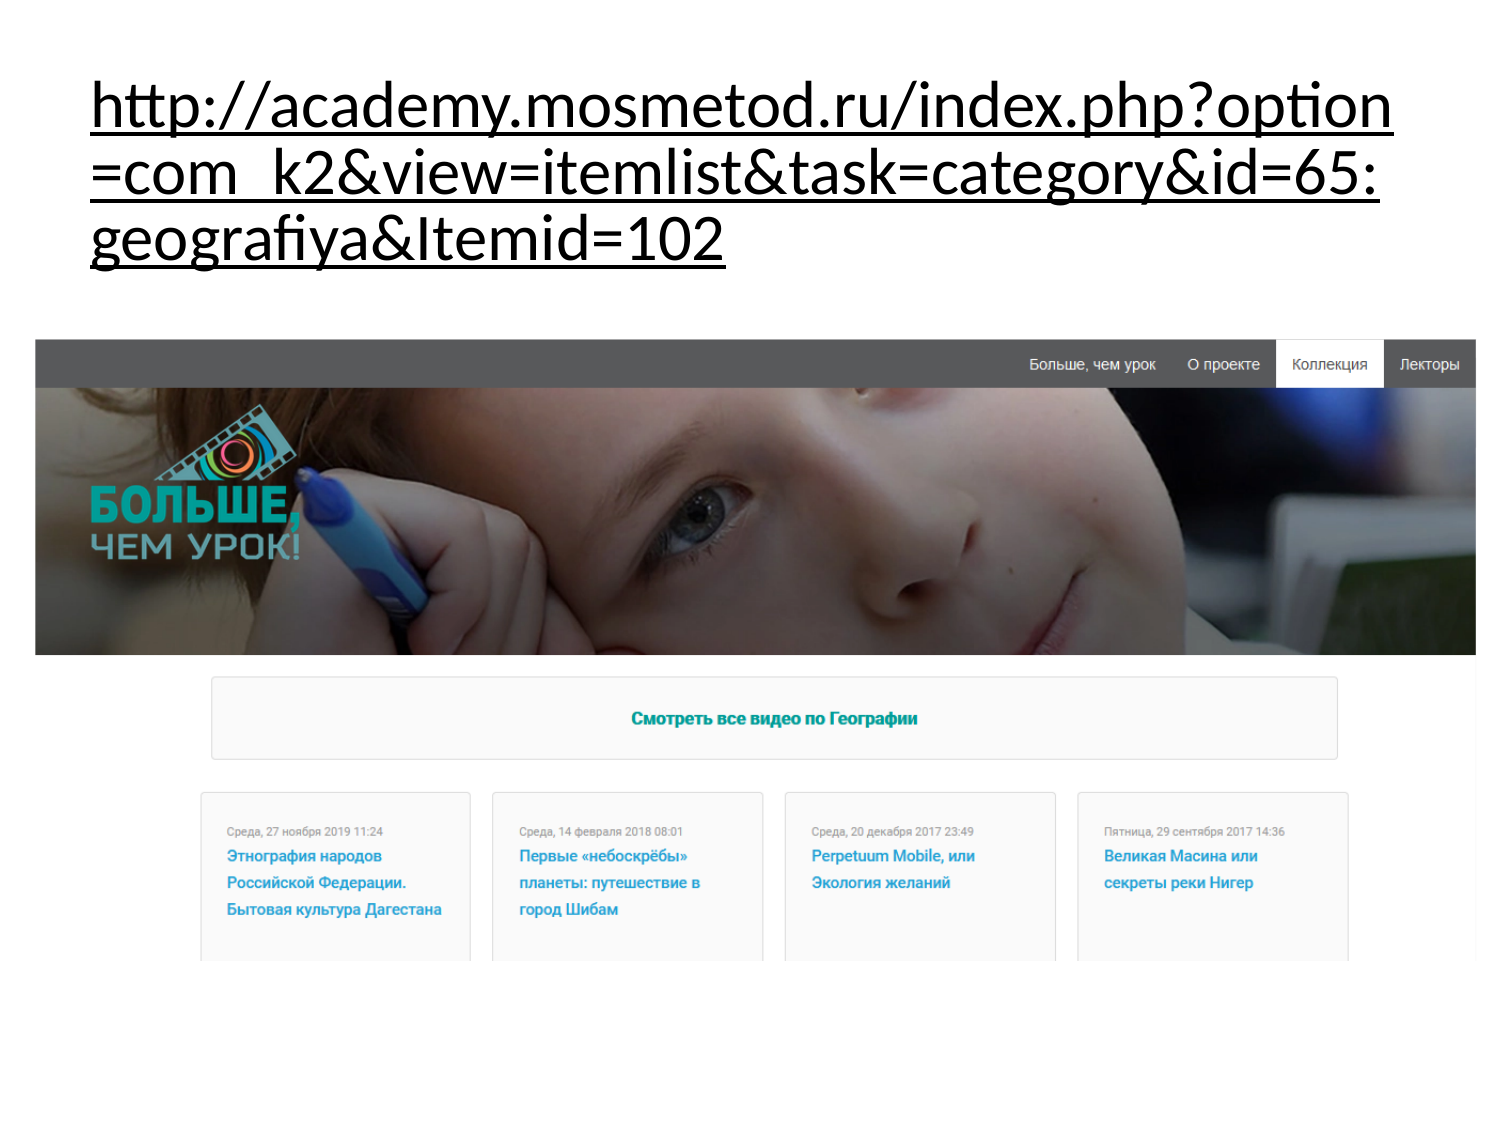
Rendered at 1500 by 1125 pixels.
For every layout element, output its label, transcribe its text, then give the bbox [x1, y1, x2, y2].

title http://academy.mosmetod.ru/index.php?option=com_k2&view=itemlist&task=category&id=65:geografiya&Itemid=102 [75, 45, 1425, 317]
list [35, 339, 1477, 962]
